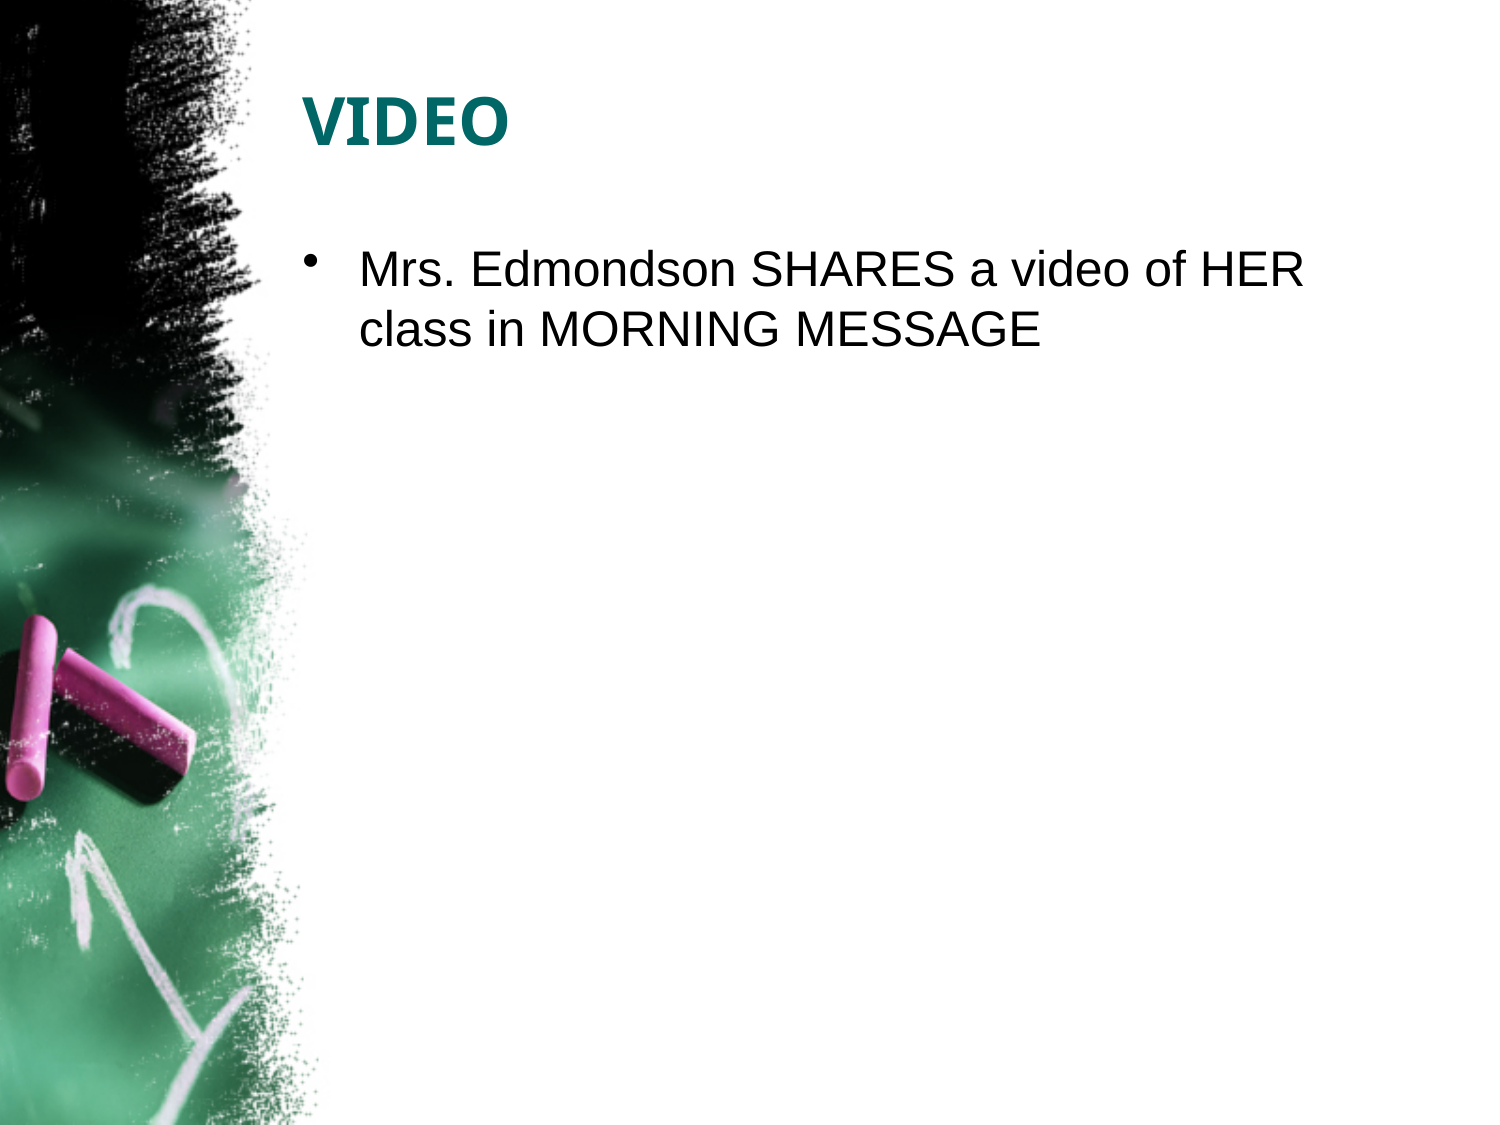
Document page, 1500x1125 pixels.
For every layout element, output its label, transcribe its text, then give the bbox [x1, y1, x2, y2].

list Mrs. Edmondson SHARES a video of HER class in MORNING MESSAGE [287, 228, 1438, 979]
title VIDEO [287, 50, 1438, 188]
picture [0, 0, 1500, 1125]
